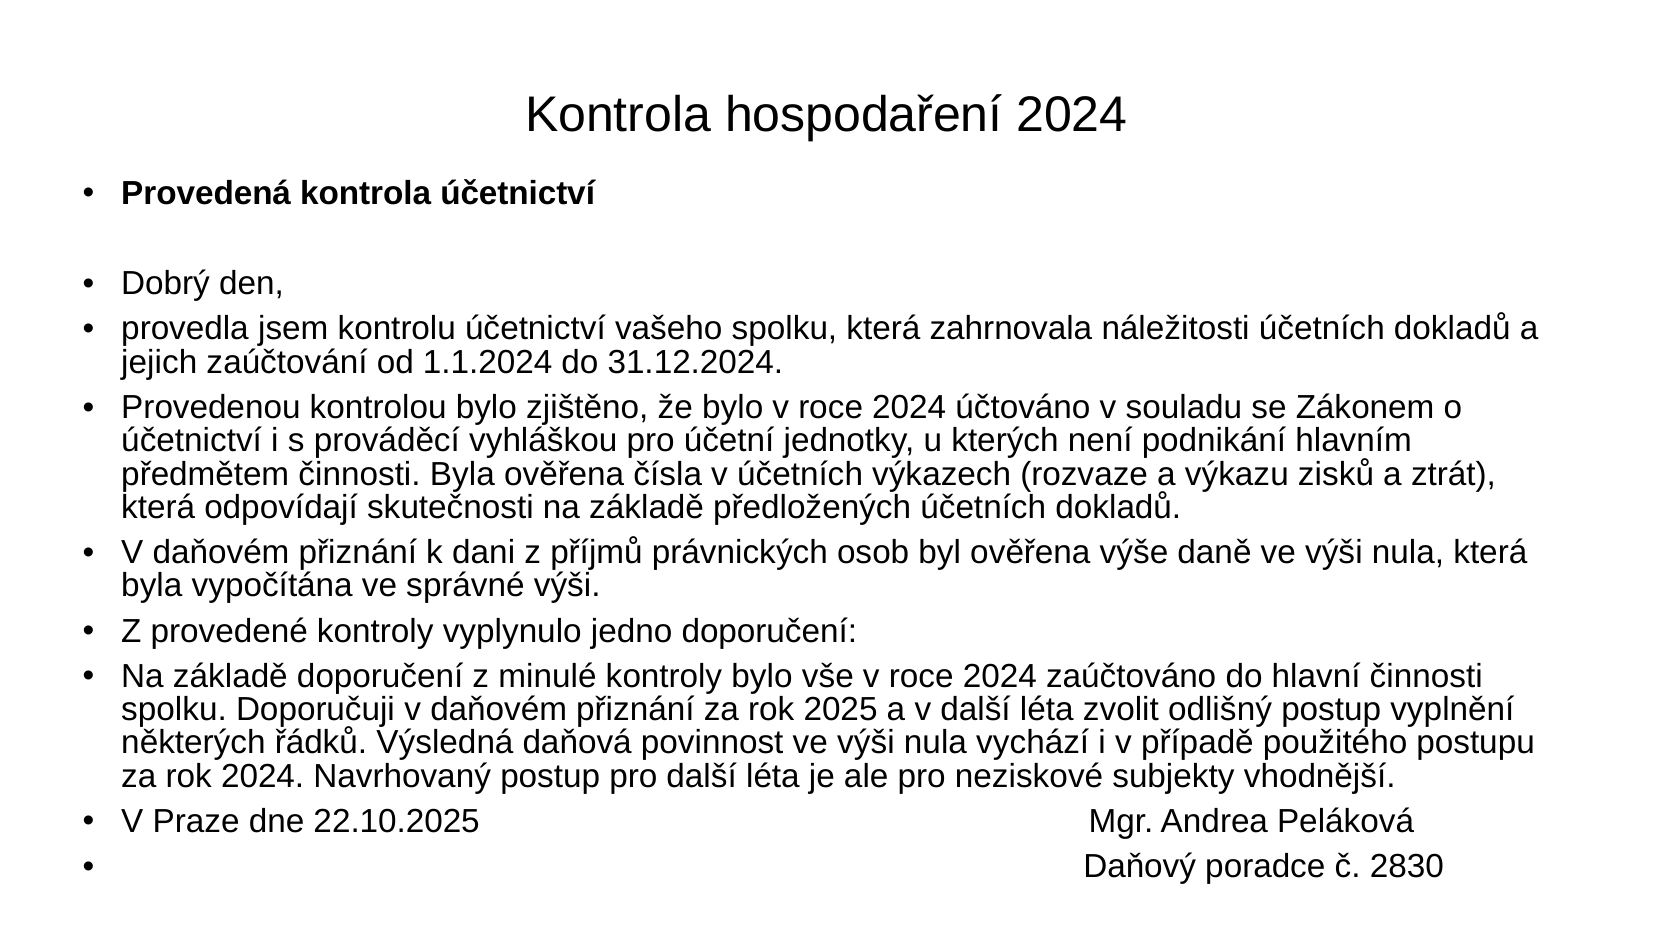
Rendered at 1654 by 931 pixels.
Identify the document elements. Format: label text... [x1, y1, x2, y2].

list Provedená kontrola účetnictví Dobrý den, provedla jsem kontrolu účetnictví vašeho spolku, která zahrnovala náležitosti účetních dokladů a jejich zaúčtování od 1.1.2024 do 31.12.2024. Provedenou kontrolou bylo zjištěno, že bylo v roce 2024 účtováno v souladu se Zákonem o účetnictví i s prováděcí vyhláškou pro účetní jednotky, u kterých není podnikání hlavním předmětem činnosti. Byla ověřena čísla v účetních výkazech (rozvaze a výkazu zisků a ztrát), která odpovídají skutečnosti na základě předložených účetních dokladů. V daňovém přiznání k dani z příjmů právnických osob byl ověřena výše daně ve výši nula, která byla vypočítána ve správné výši. Z provedené kontroly vyplynulo jedno doporučení: Na základě doporučení z minulé kontroly bylo vše v roce 2024 zaúčtováno do hlavní činnosti spolku. Doporučuji v daňovém přiznání za rok 2025 a v další léta zvolit odlišný postup vyplnění některých řádků. Výsledná daňová povinnost ve výši nula vychází i v případě použitého postupu za rok 2024. Navrhovaný postup pro další léta je ale pro neziskové subjekty vhodnější. V Praze dne 22.10.2025 Mgr. Andrea Peláková Daňový poradce č. 2830 [82, 173, 1569, 885]
text_box Kontrola hospodaření 2024 [82, 36, 1571, 192]
